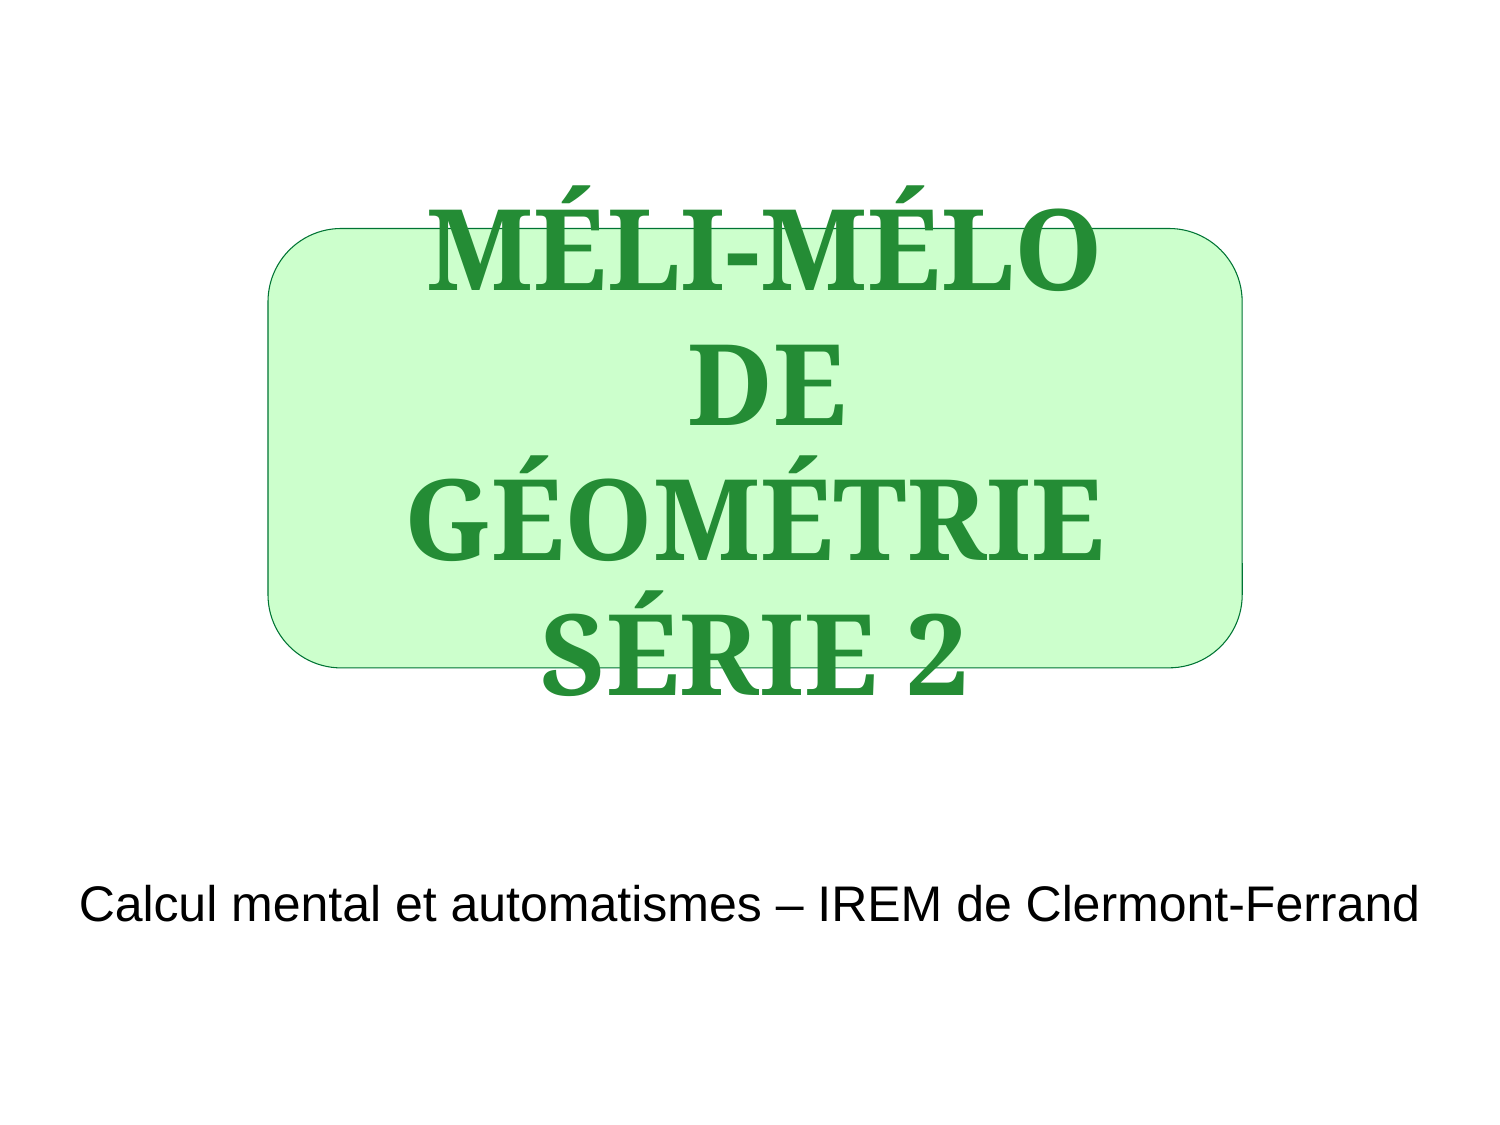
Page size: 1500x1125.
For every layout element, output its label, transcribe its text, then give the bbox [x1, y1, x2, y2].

text_box Calcul mental et automatismes – IREM de Clermont-Ferrand [0, 819, 1500, 985]
text_box Méli-mélo de Géométrie Série 2 [267, 227, 1243, 669]
